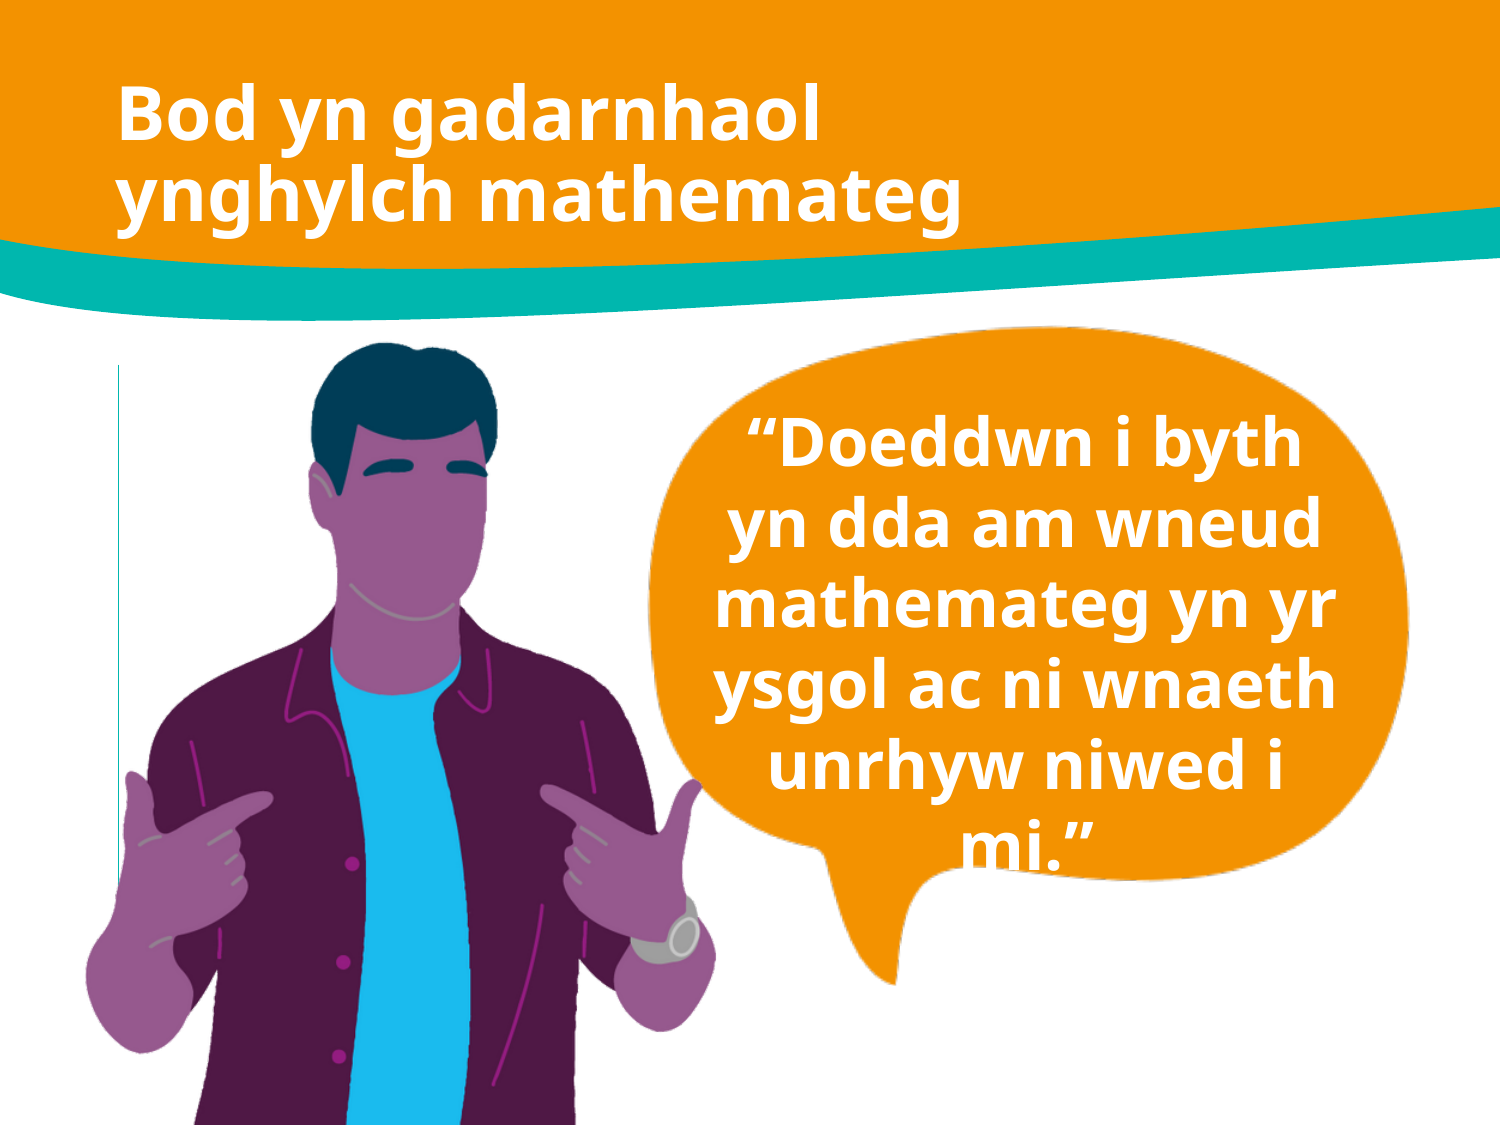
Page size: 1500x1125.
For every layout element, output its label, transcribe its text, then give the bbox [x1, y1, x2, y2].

list Bod yn gadarnhaol ynghylch mathemateg [100, 67, 1087, 258]
picture [0, 303, 1463, 1125]
